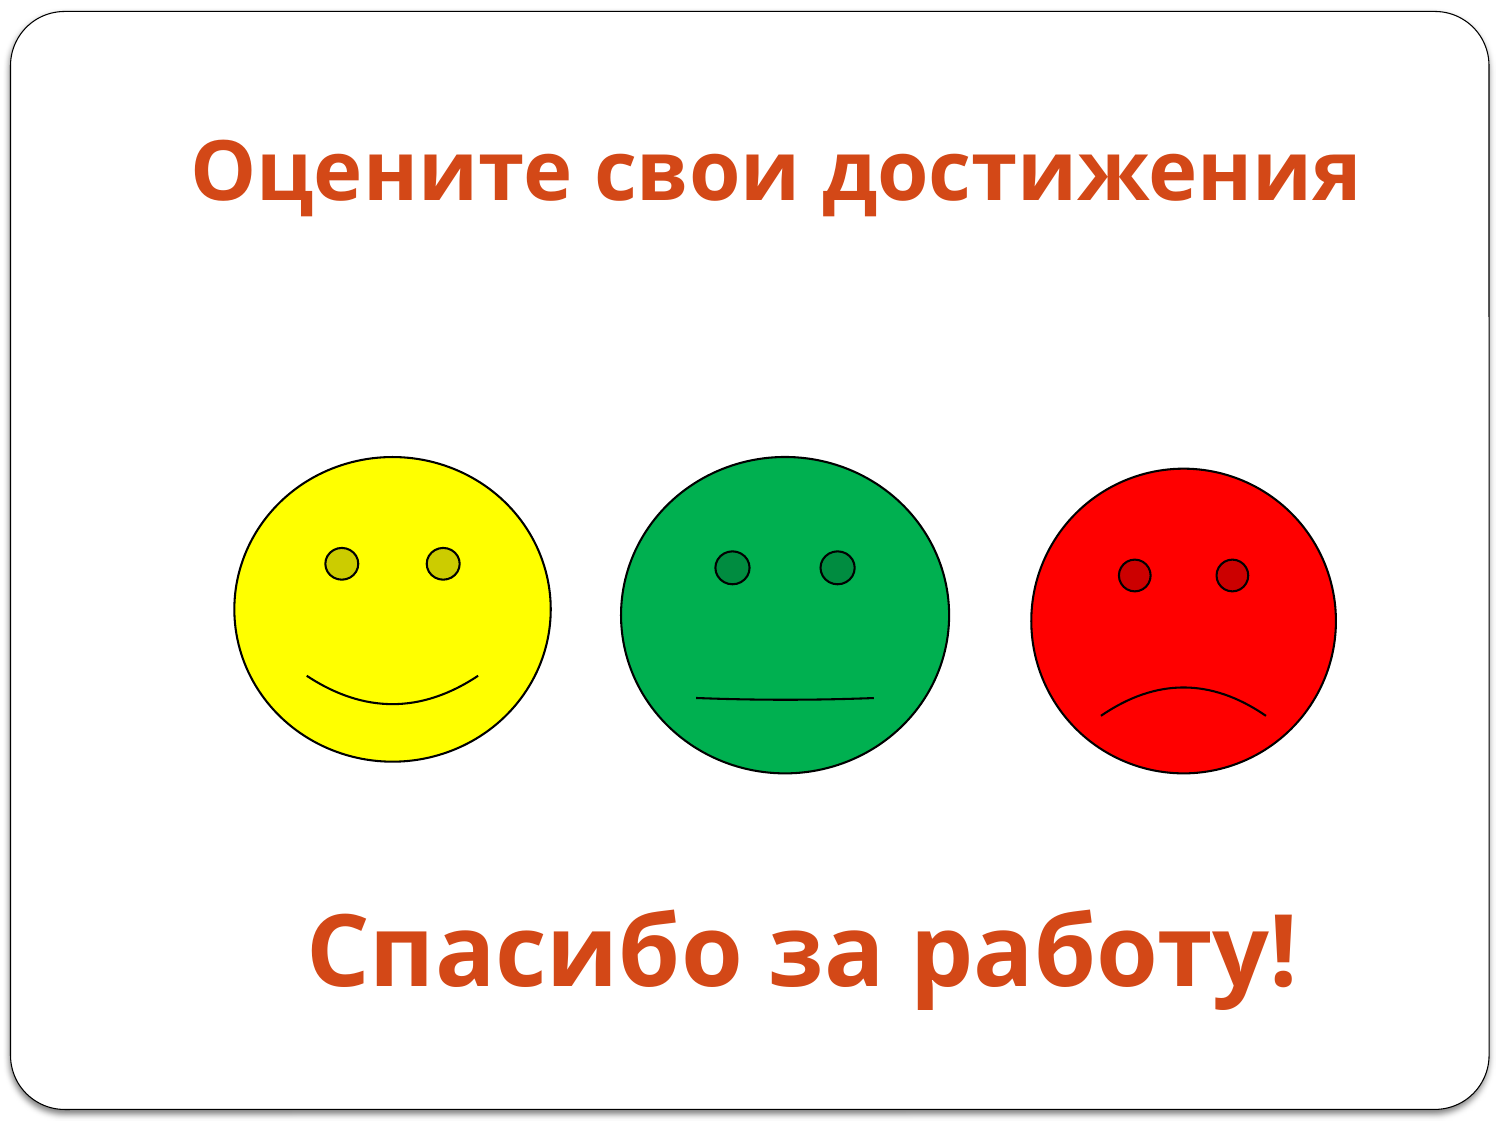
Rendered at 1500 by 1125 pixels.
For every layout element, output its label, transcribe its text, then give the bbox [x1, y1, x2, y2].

title Оцените свои достижения [150, 45, 1425, 233]
text_box Спасибо за работу! [246, 878, 1360, 1014]
text_box [619, 455, 951, 775]
text_box [1030, 467, 1337, 775]
text_box [233, 455, 552, 763]
